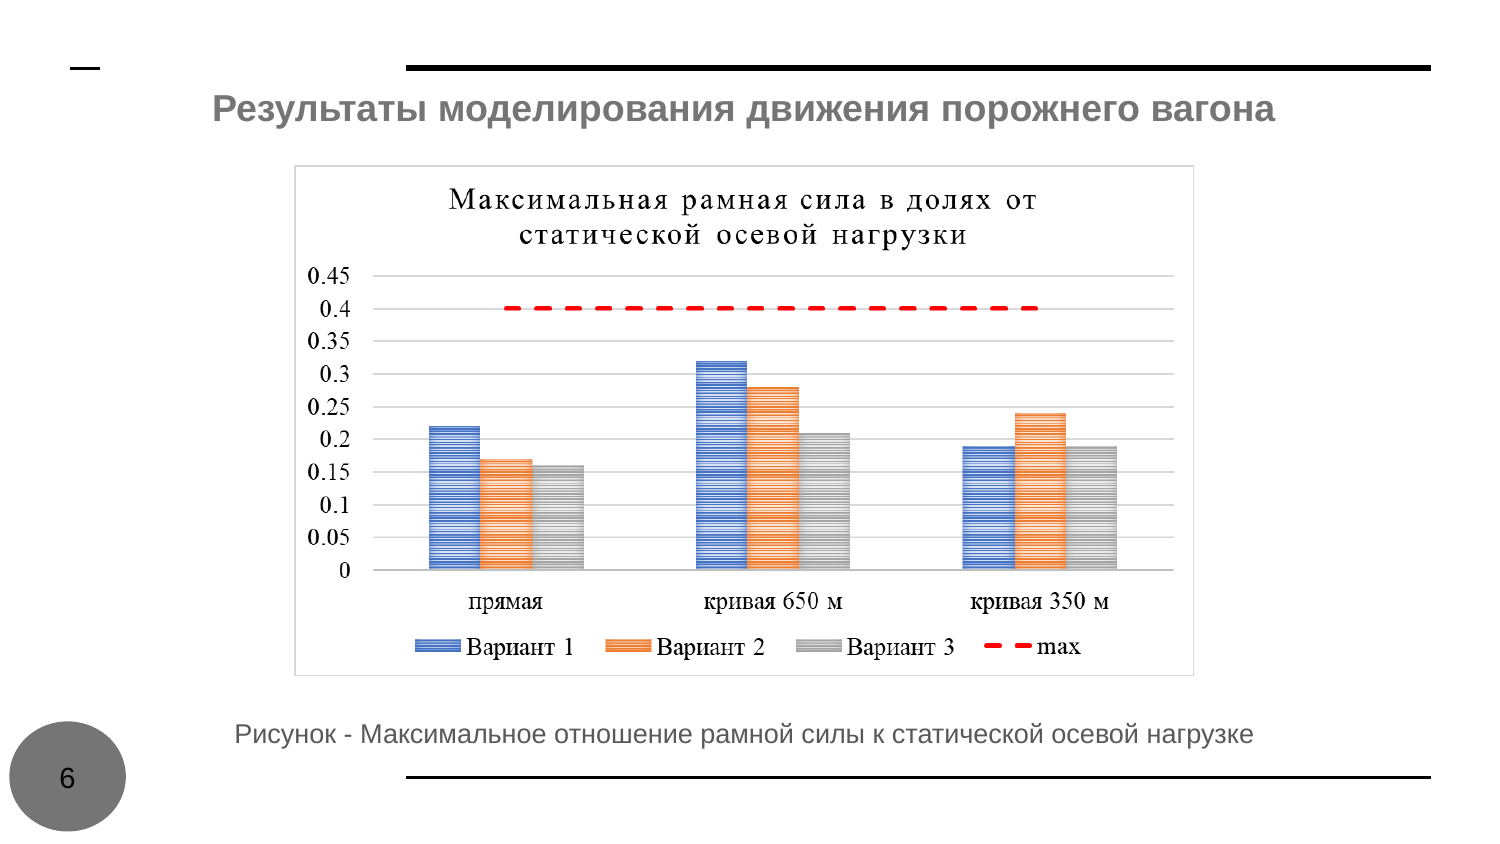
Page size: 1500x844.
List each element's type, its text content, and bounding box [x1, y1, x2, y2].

text_box Рисунок - Максимальное отношение рамной силы к статической осевой нагрузке [200, 684, 1288, 764]
text_box 6 [10, 722, 126, 831]
text_box Результаты моделирования движения порожнего вагона [60, 68, 1428, 144]
picture [294, 165, 1194, 677]
